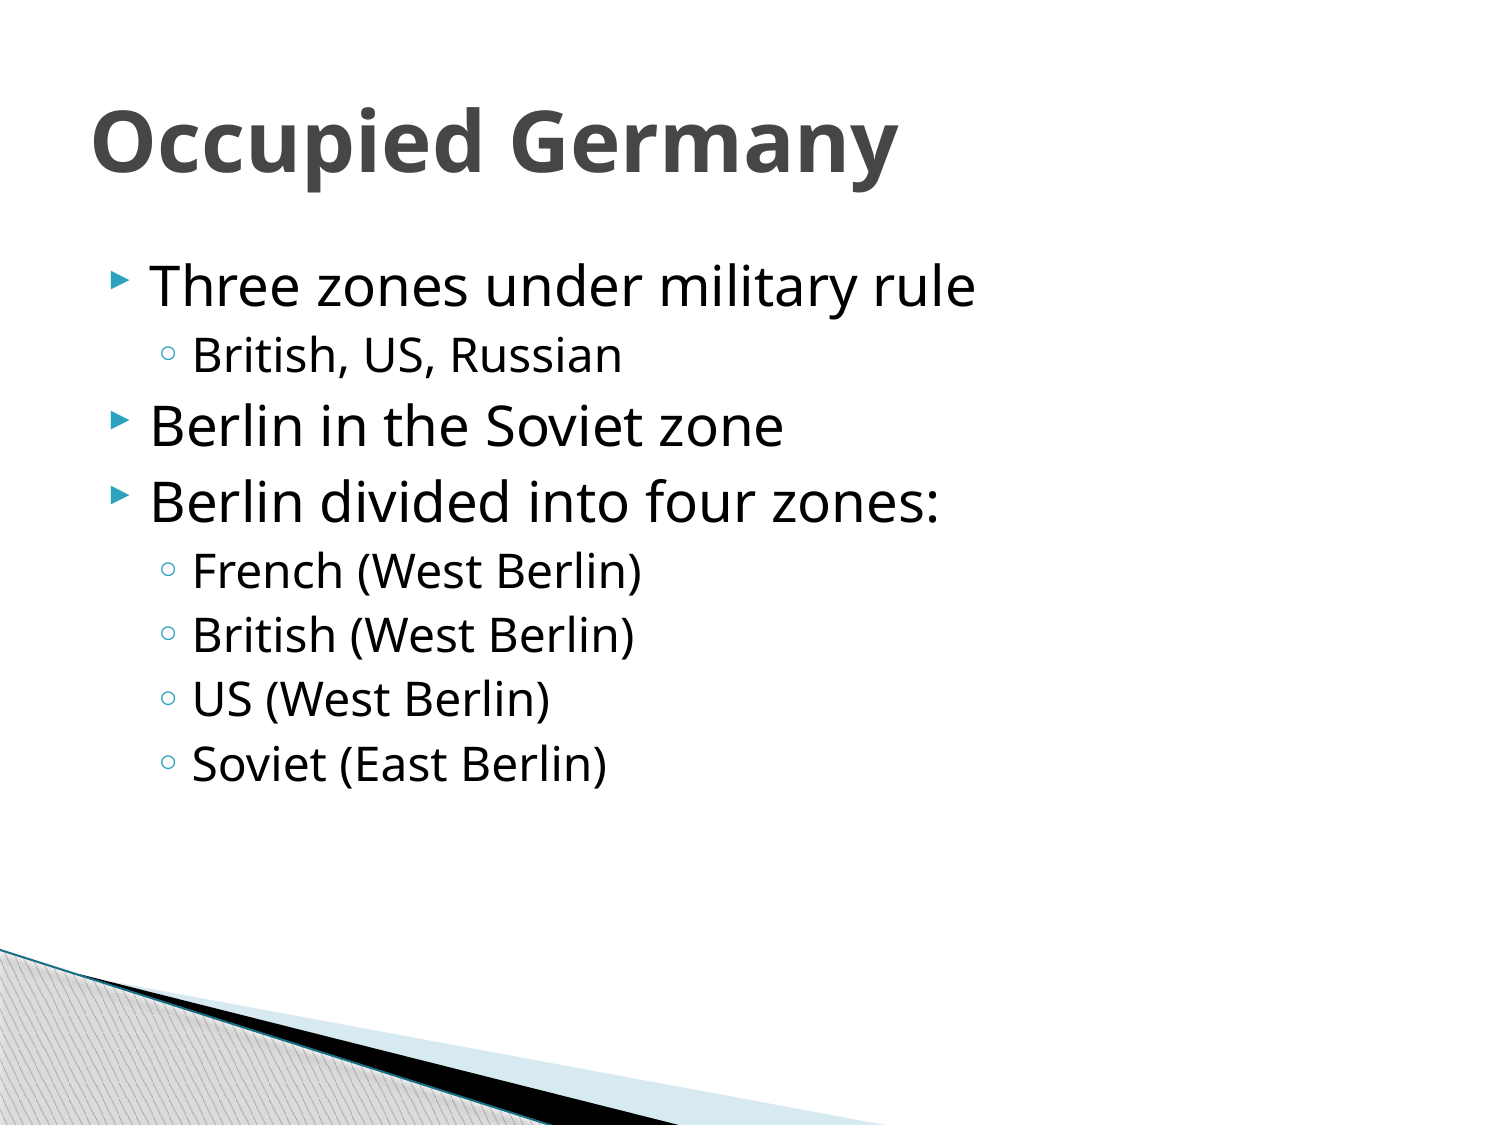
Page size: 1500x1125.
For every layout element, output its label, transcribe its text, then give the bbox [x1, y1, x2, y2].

list Three zones under military rule British, US, Russian Berlin in the Soviet zone Berlin divided into four zones: French (West Berlin) British (West Berlin) US (West Berlin) Soviet (East Berlin) [75, 243, 1425, 986]
title Occupied Germany [75, 45, 1425, 233]
